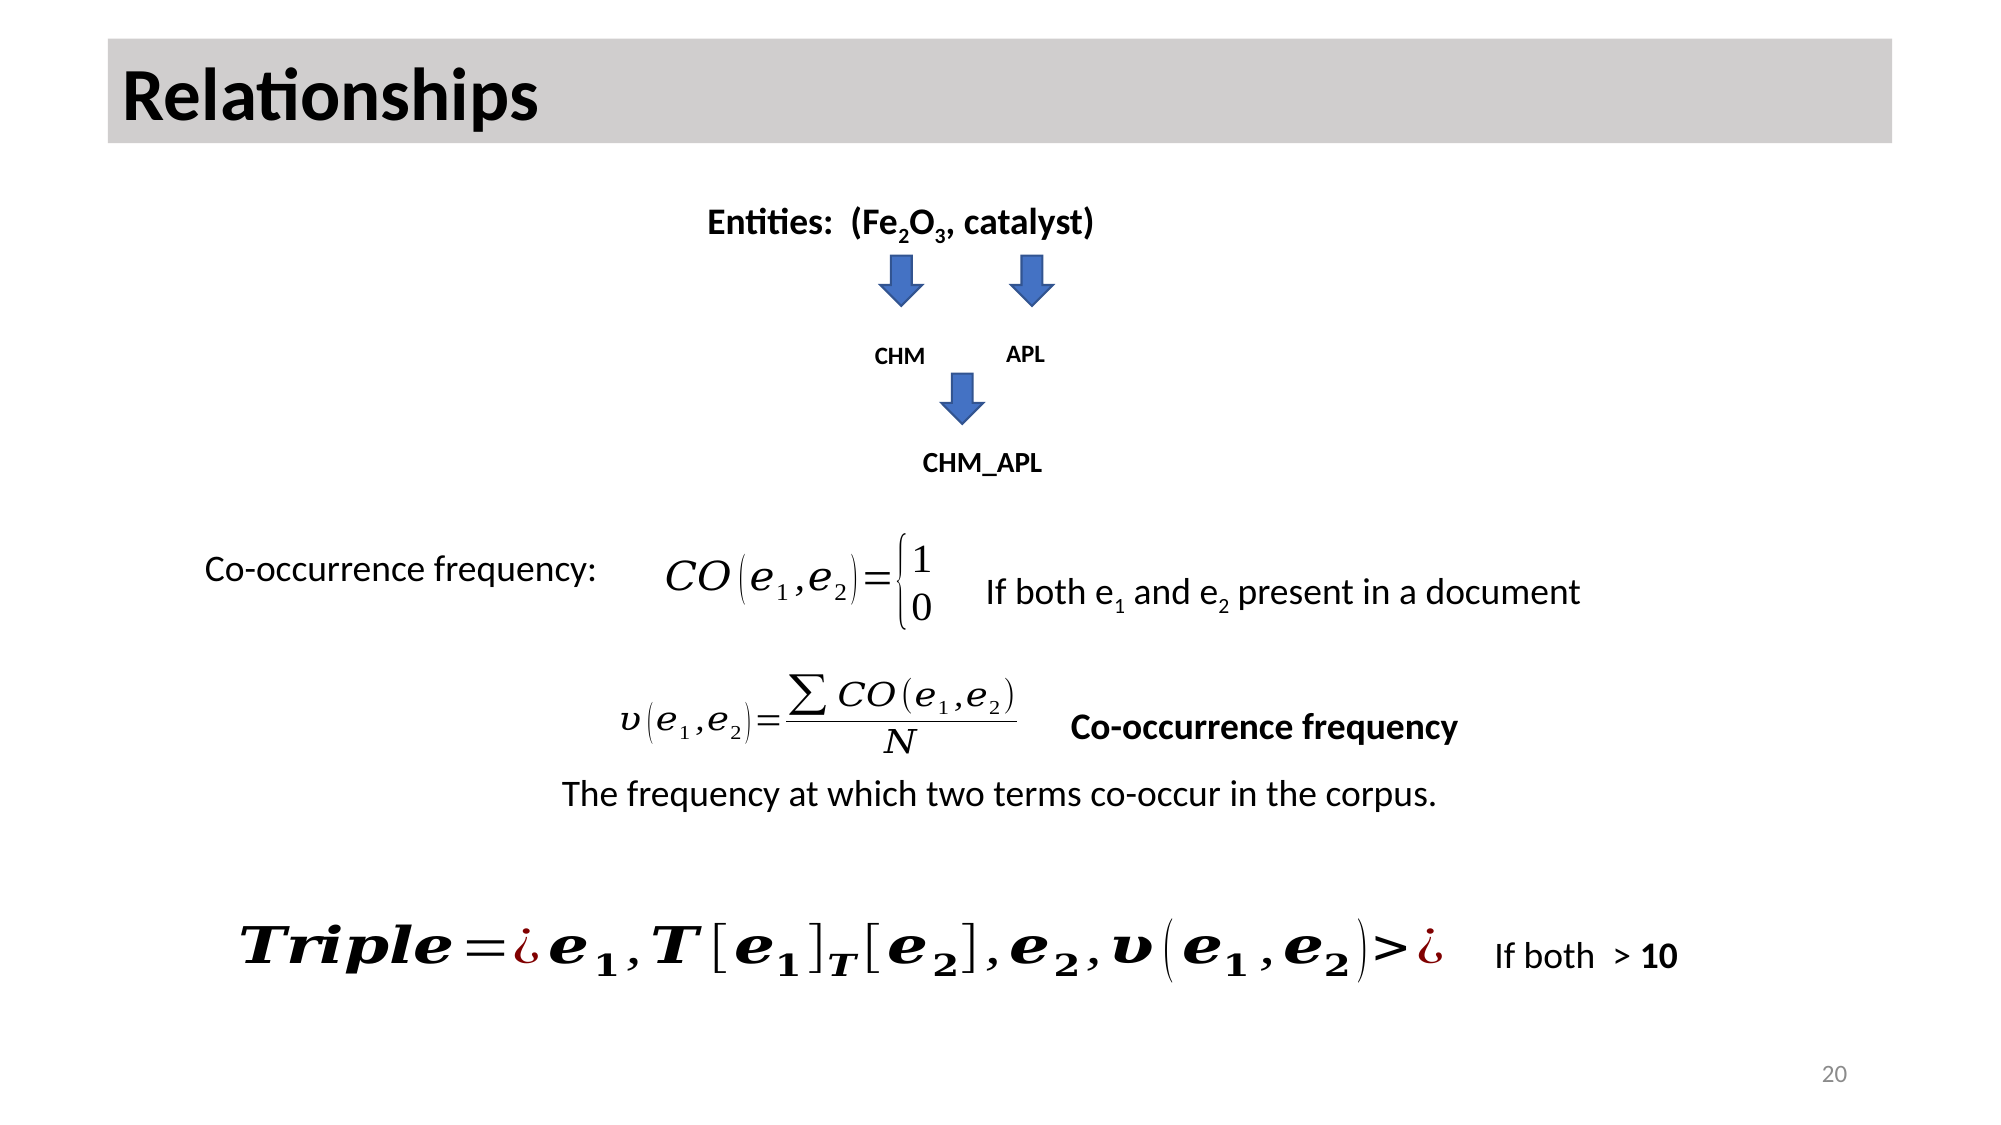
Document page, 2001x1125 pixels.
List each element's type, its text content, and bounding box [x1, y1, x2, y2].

slide_number 20 [1412, 1042, 1863, 1103]
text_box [689, 189, 1114, 487]
text_box Relationships [107, 38, 1893, 144]
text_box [238, 915, 1762, 987]
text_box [181, 532, 1841, 871]
